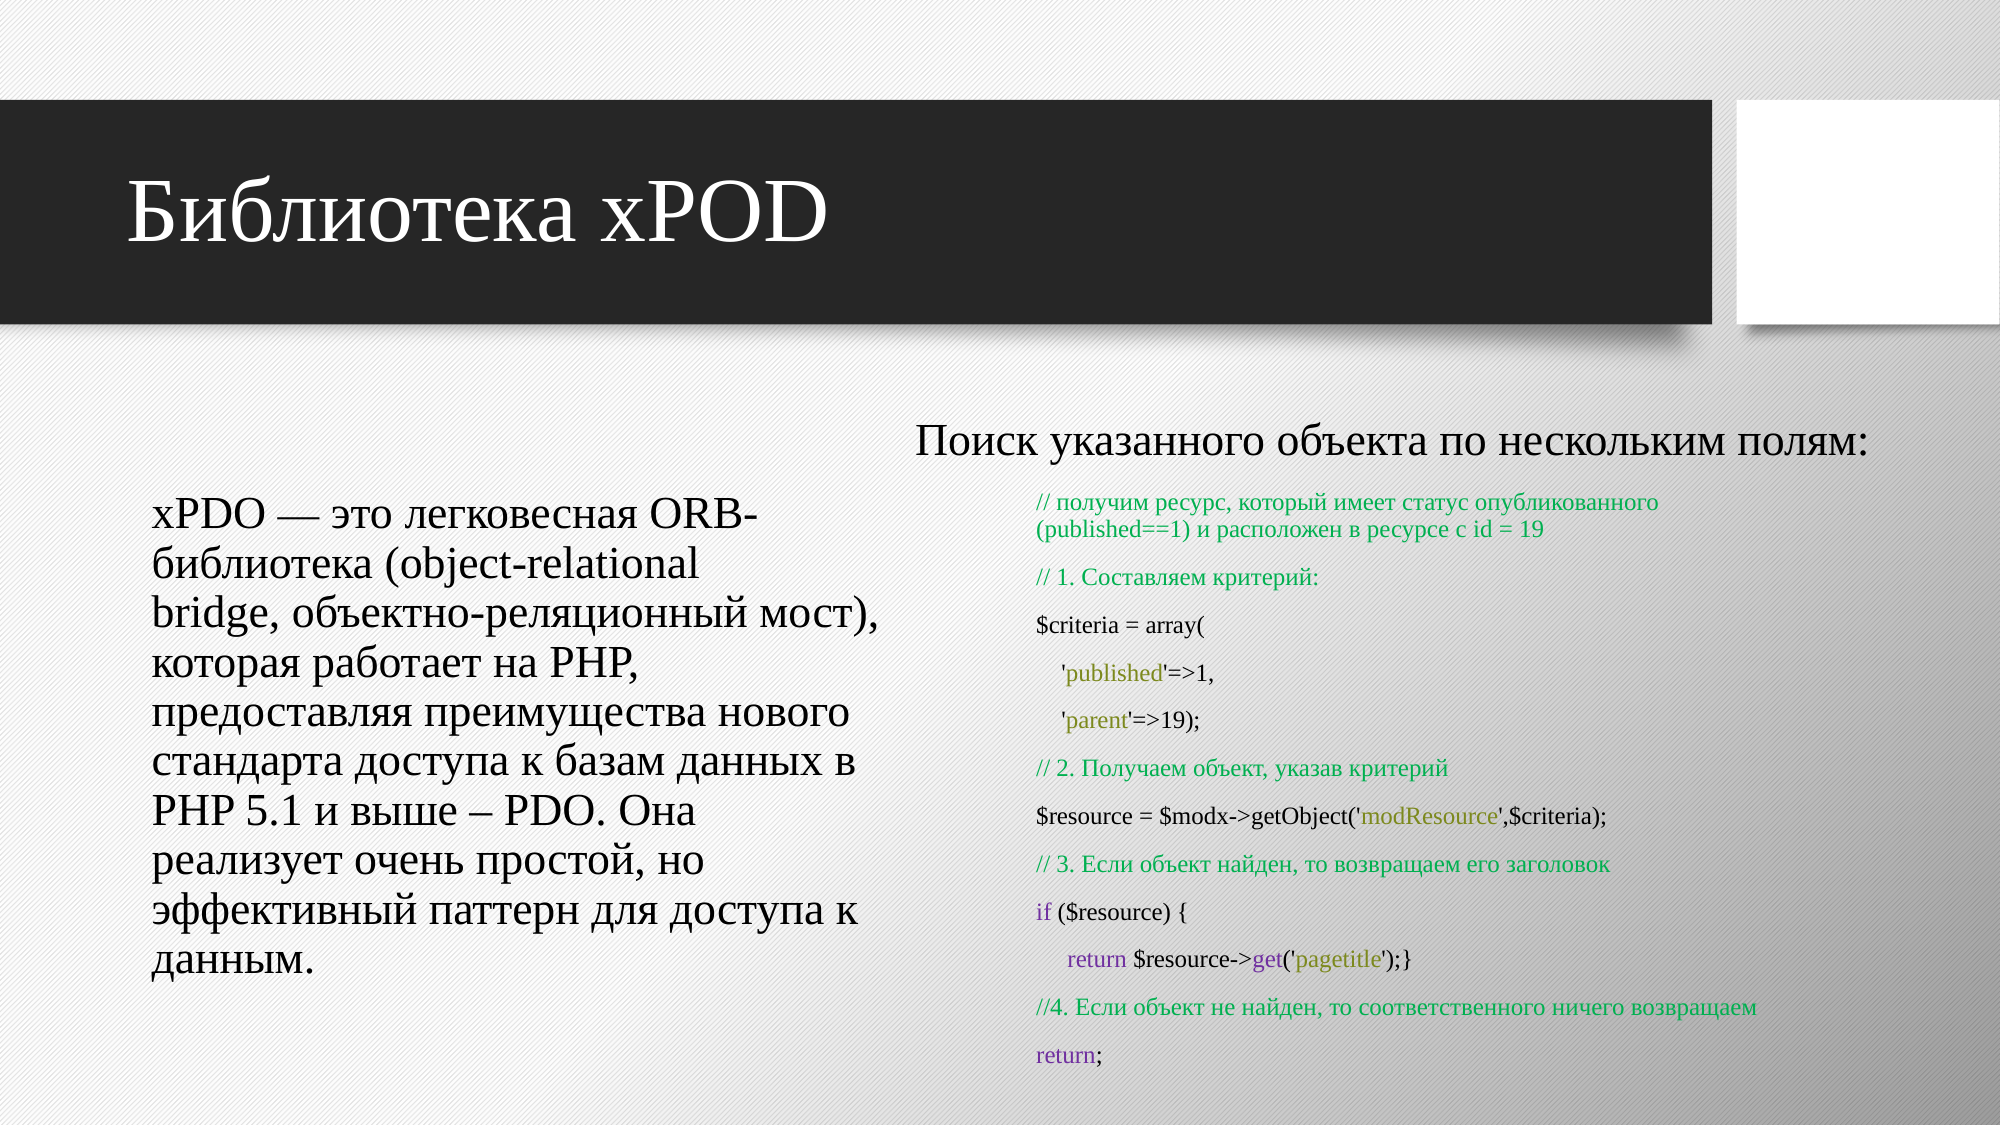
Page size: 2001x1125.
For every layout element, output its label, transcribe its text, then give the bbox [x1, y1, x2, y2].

text_box Поиск указанного объекта по нескольким полям: [900, 408, 1888, 482]
text_box xPDO — это легковесная ORB-библиотека (object-relational bridge, объектно-реляционный мост), которая работает на PHP, предоставляя преимущества нового стандарта доступа к базам данных в PHP 5.1 и выше – PDO. Она реализует очень простой, но эффективный паттерн для доступа к данным. [136, 481, 901, 1073]
list // получим ресурс, который имеет статус опубликованного (published==1) и расположен в ресурсе с id = 19 // 1. Составляем критерий: $criteria = array( 'published'=>1, 'parent'=>19); // 2. Получаем объект, указав критерий $resource = $modx->getObject('modResource',$criteria); // 3. Если объект найден, то возвращаем его заголовок if ($resource) { return $resource->get('pagetitle');} //4. Если объект не найден, то соответственного ничего возвращаем return; [1021, 482, 1815, 1073]
picture [1736, 325, 2000, 347]
title Библиотека xPOD [111, 123, 1689, 301]
picture [0, 325, 1713, 376]
